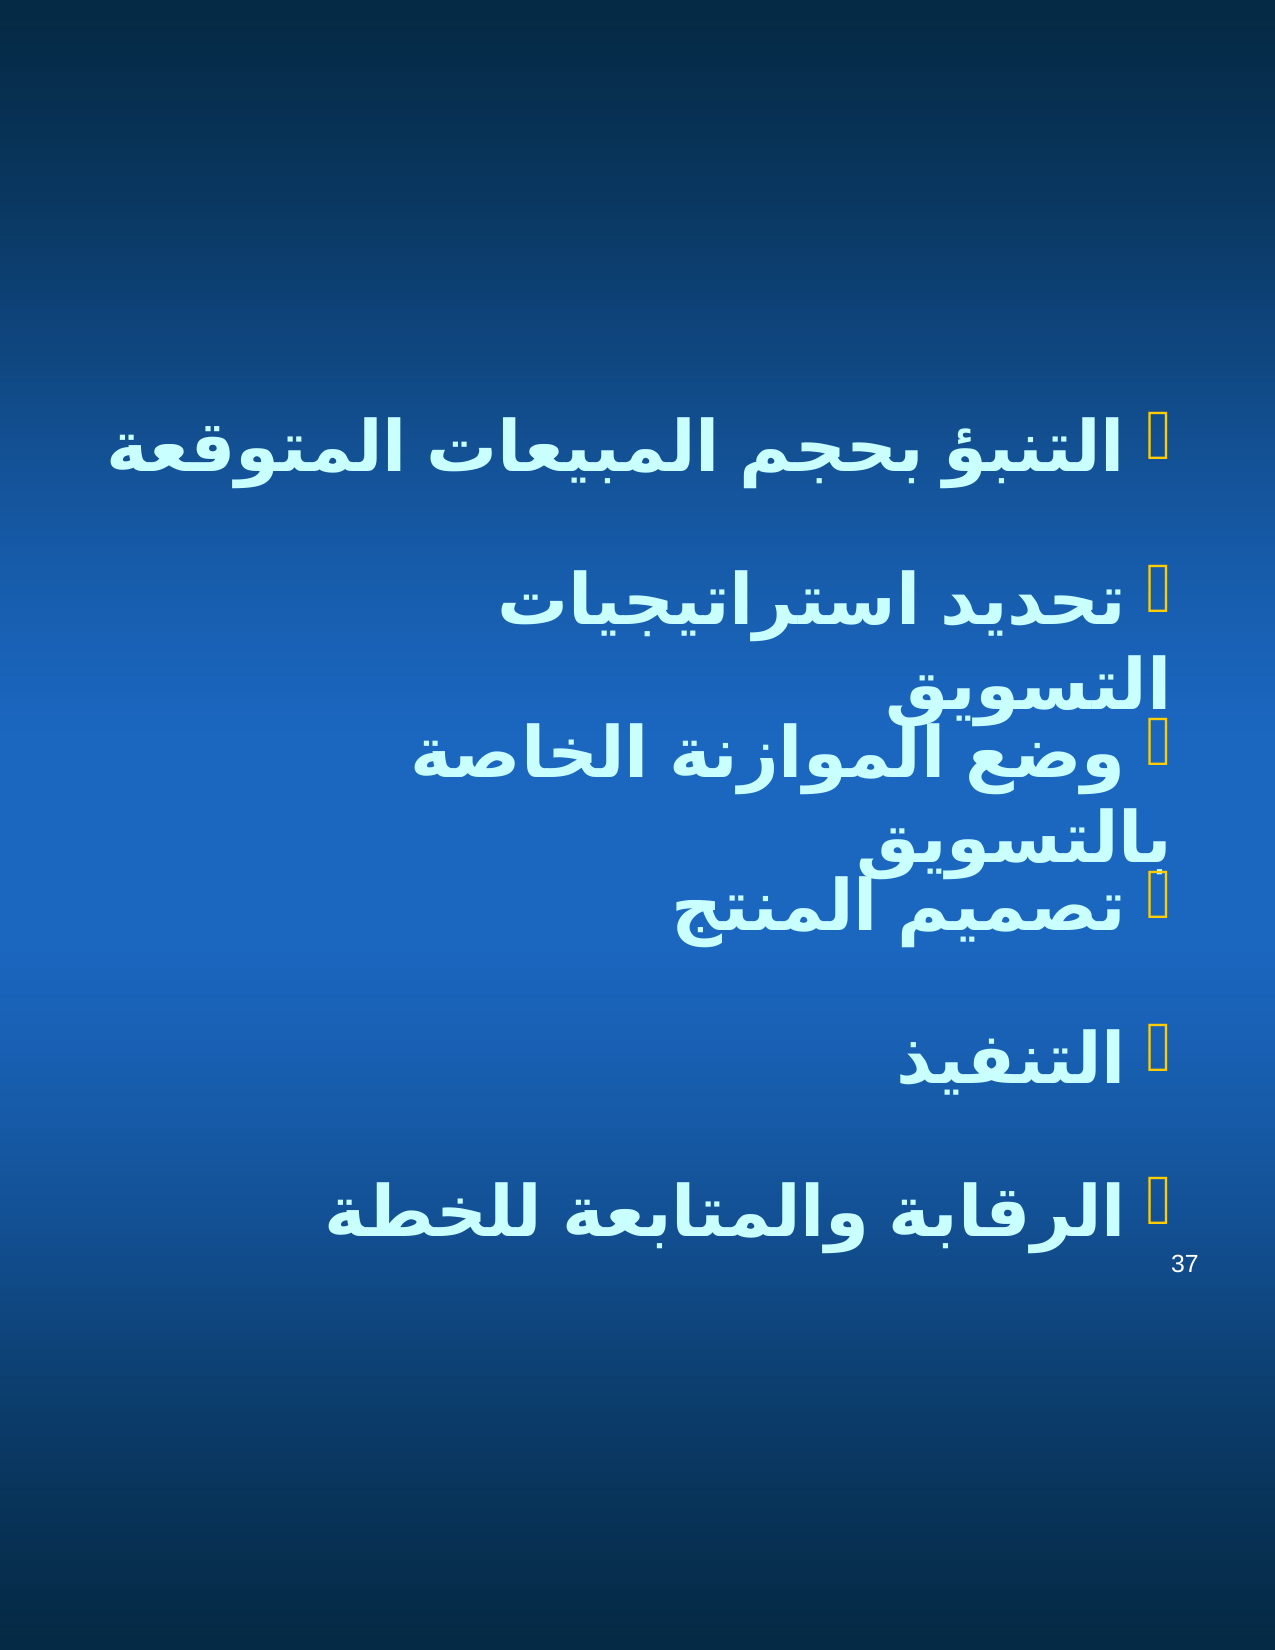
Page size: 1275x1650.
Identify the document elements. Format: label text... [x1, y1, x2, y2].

text_box 37 [913, 1217, 1212, 1284]
text_box وضع الموازنة الخاصة بالتسويق [145, 699, 1185, 883]
text_box الرقابة والمتابعة للخطة [75, 1158, 1185, 1257]
text_box التنفيذ [4, 1005, 1185, 1104]
text_box تحديد استراتيجيات التسويق [220, 546, 1185, 699]
picture [0, 0, 1275, 1650]
text_box تصميم المنتج [160, 852, 1185, 951]
text_box التنبؤ بحجم المبيعات المتوقعة [14, 394, 1185, 493]
